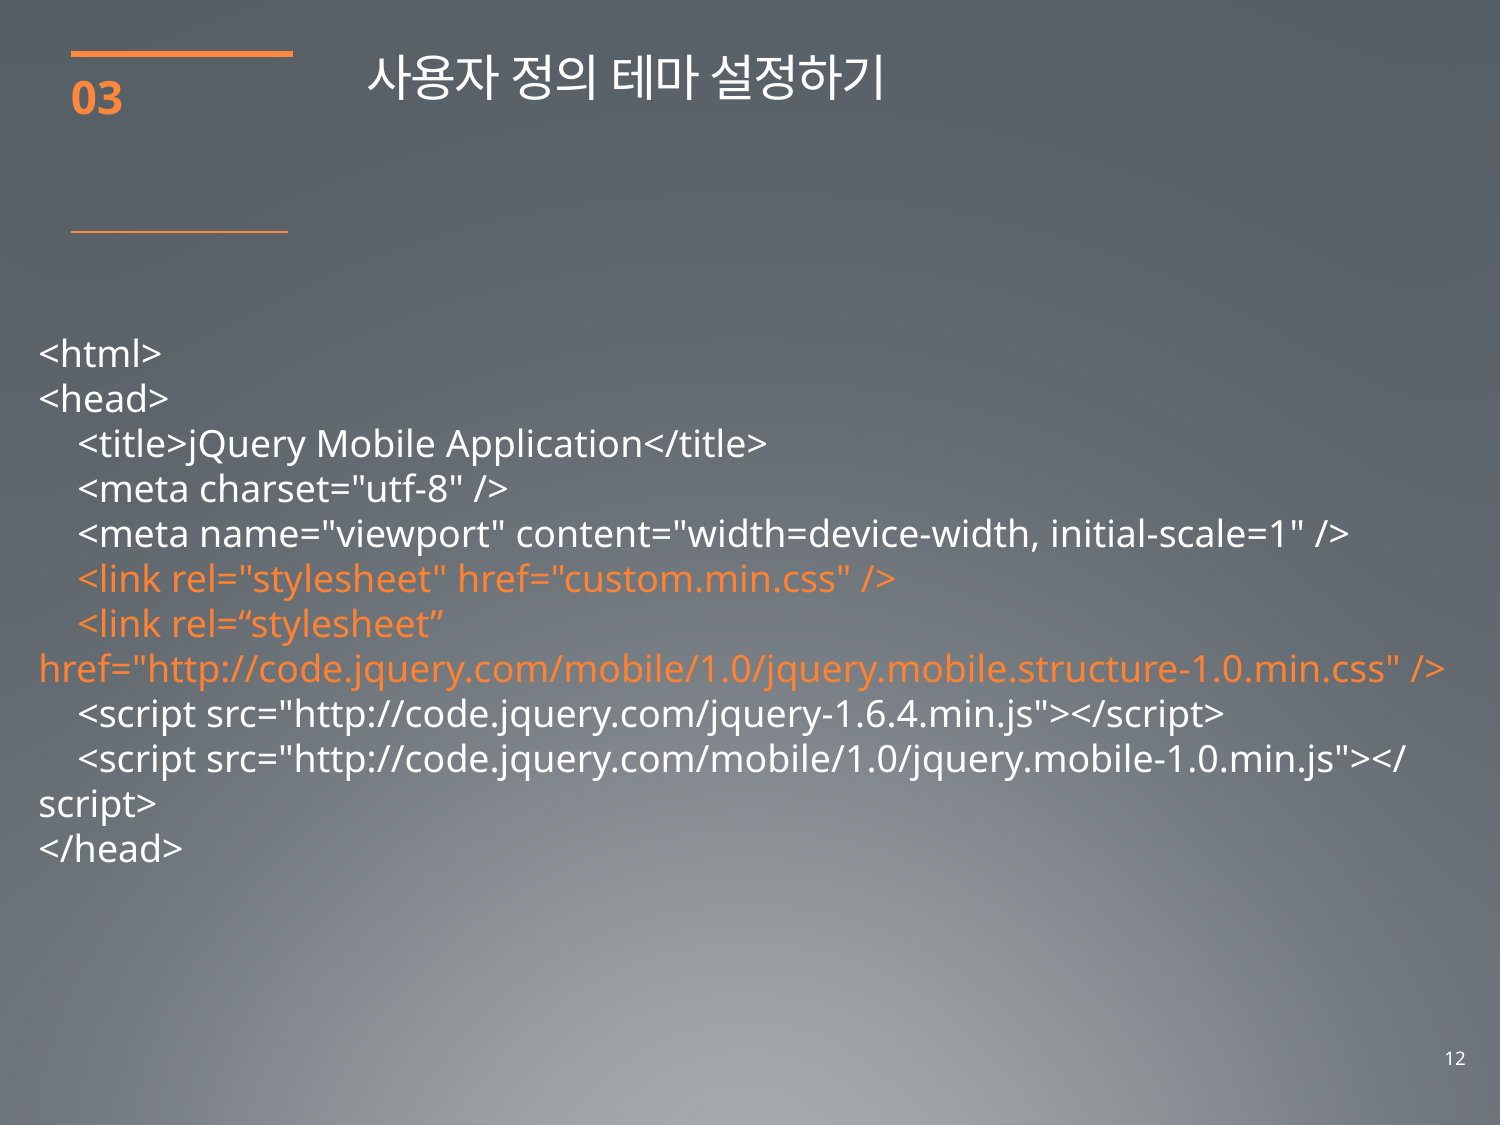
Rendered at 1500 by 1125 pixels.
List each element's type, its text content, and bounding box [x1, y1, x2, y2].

picture [0, 0, 1500, 1125]
text_box 사용자 정의 테마 설정하기 [351, 38, 1434, 185]
text_box <html> <head> <title>jQuery Mobile Application</title> <meta charset="utf-8" /> <meta name="viewport" content="width=device-width, initial-scale=1" /> <link rel="stylesheet" href="custom.min.css" /> <link rel=“stylesheet” href="http://code.jquery.com/mobile/1.0/jquery.mobile.structure-1.0.min.css" /> <script src="http://code.jquery.com/jquery-1.6.4.min.js"></script> <script src="http://code.jquery.com/mobile/1.0/jquery.mobile-1.0.min.js"></script> </head> [23, 322, 1500, 878]
text_box 03 [56, 61, 139, 132]
